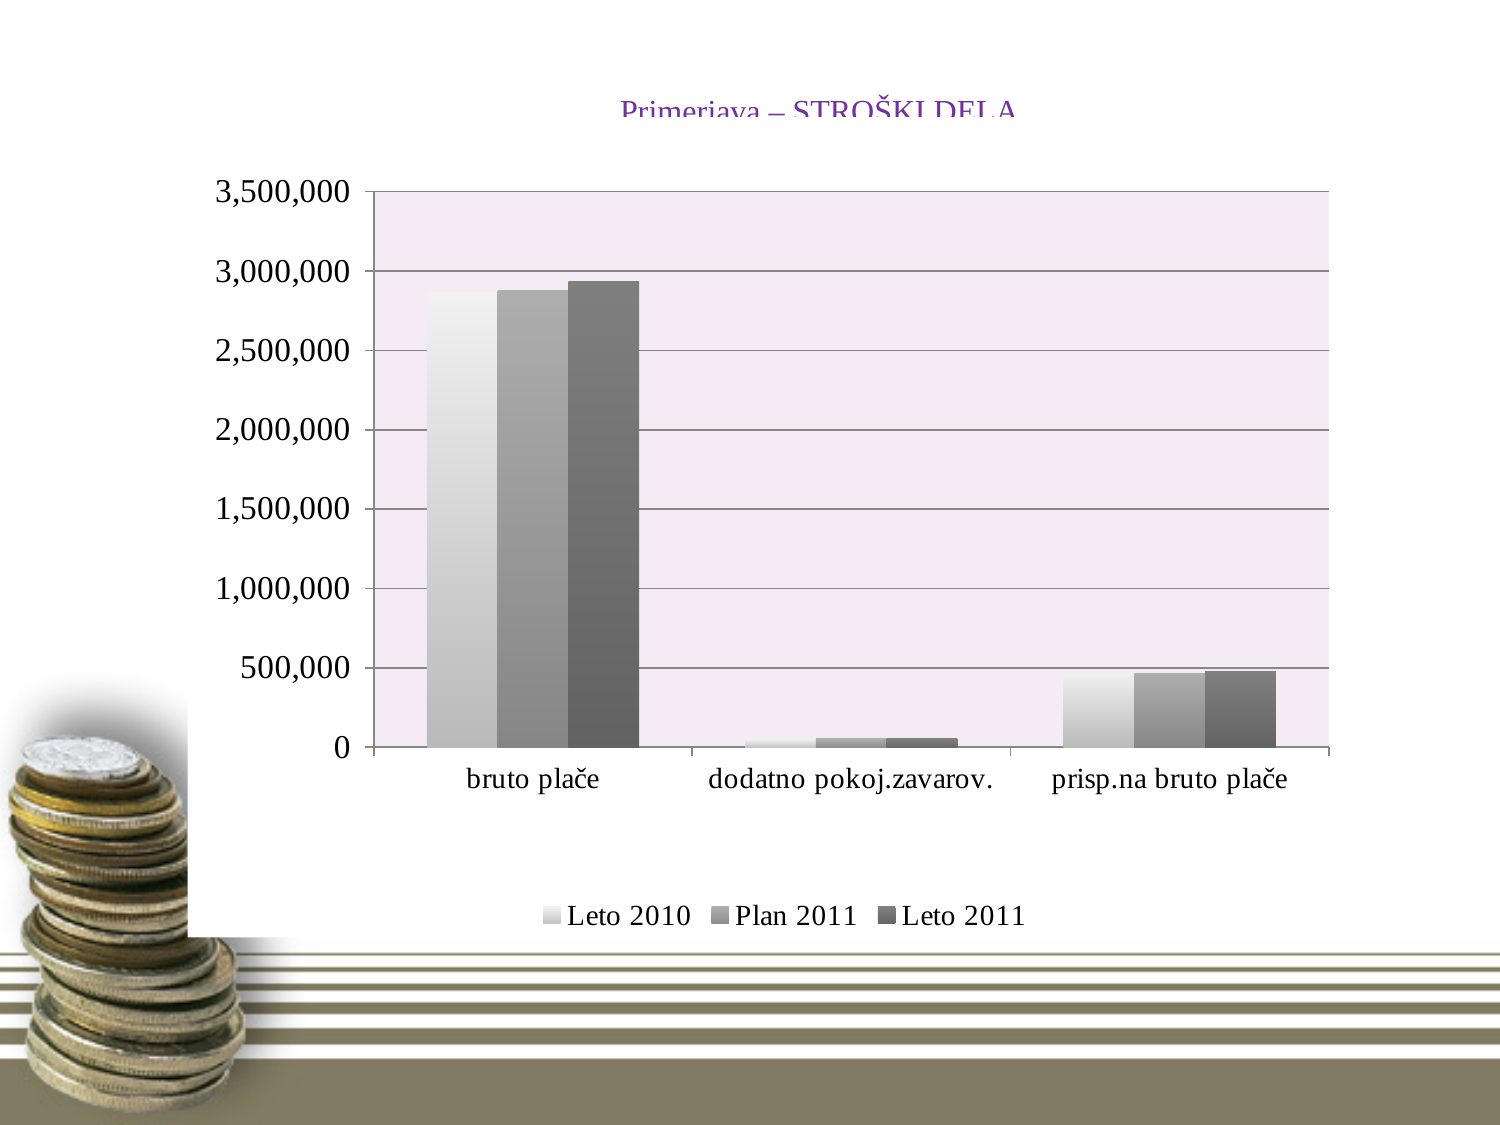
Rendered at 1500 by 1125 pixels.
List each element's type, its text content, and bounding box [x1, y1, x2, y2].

title Primerjava – STROŠKI DELA [257, 81, 1388, 200]
chart [187, 116, 1384, 938]
picture [0, 0, 1500, 1125]
